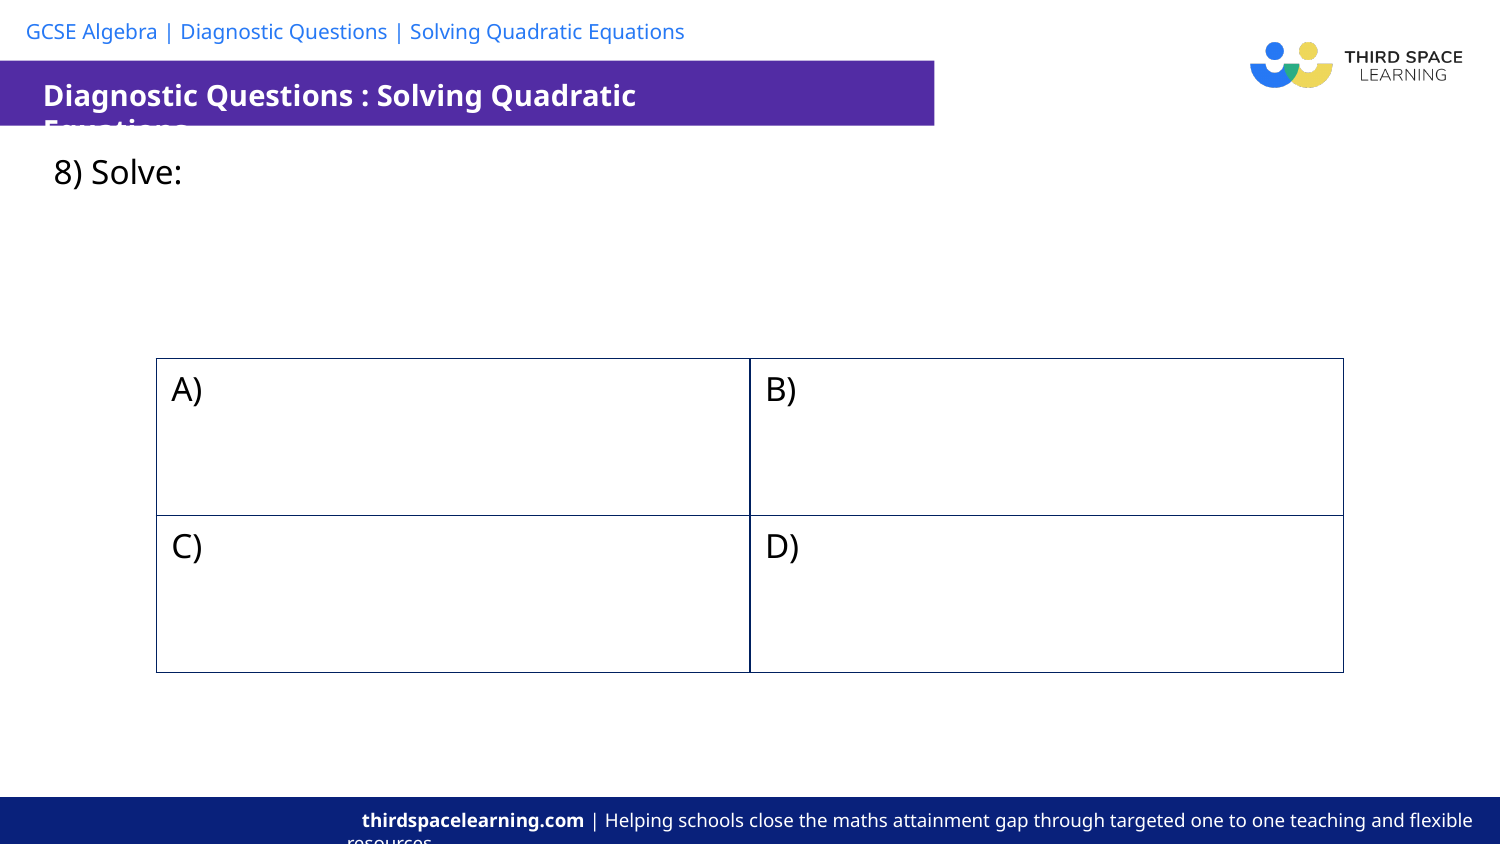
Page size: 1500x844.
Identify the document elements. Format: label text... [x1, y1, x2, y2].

text_box Diagnostic Questions : Solving Quadratic Equations [27, 61, 778, 141]
picture [1250, 33, 1465, 99]
